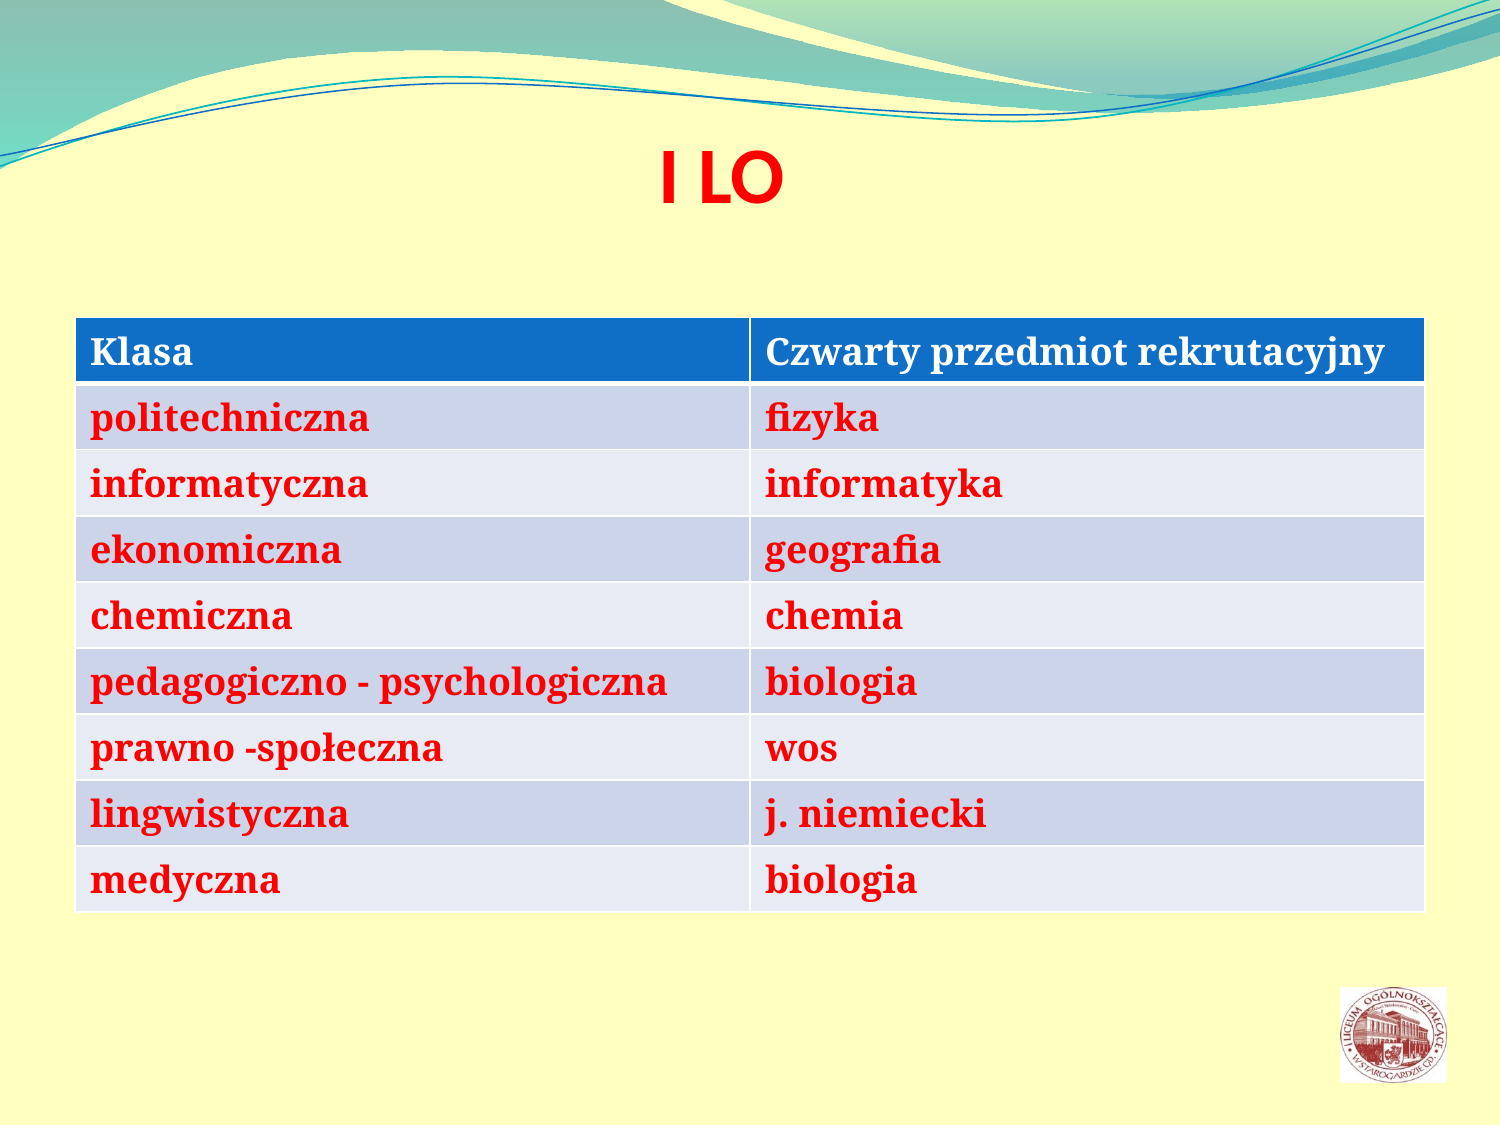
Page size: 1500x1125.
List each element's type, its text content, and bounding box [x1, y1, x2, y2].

table_header Czwarty przedmiot rekrutacyjny [751, 318, 1424, 381]
table_cell ekonomiczna [76, 517, 749, 581]
table_cell biologia [751, 649, 1424, 713]
table_cell biologia [751, 847, 1424, 911]
table_cell medyczna [76, 847, 749, 911]
table_header Klasa [76, 318, 749, 381]
title I LO [75, 115, 1388, 220]
table_cell geografia [751, 517, 1424, 581]
table_cell pedagogiczno - psychologiczna [76, 649, 749, 713]
table_cell fizyka [751, 386, 1424, 449]
table_cell politechniczna [76, 386, 749, 449]
table_cell informatyczna [76, 450, 749, 515]
table_cell lingwistyczna [76, 781, 749, 845]
picture [1340, 987, 1448, 1083]
table_cell prawno -społeczna [76, 715, 749, 779]
table_cell wos [751, 715, 1424, 779]
table_cell informatyka [751, 450, 1424, 515]
table_cell chemia [751, 583, 1424, 647]
table_cell j. niemiecki [751, 781, 1424, 845]
table_cell chemiczna [76, 583, 749, 647]
